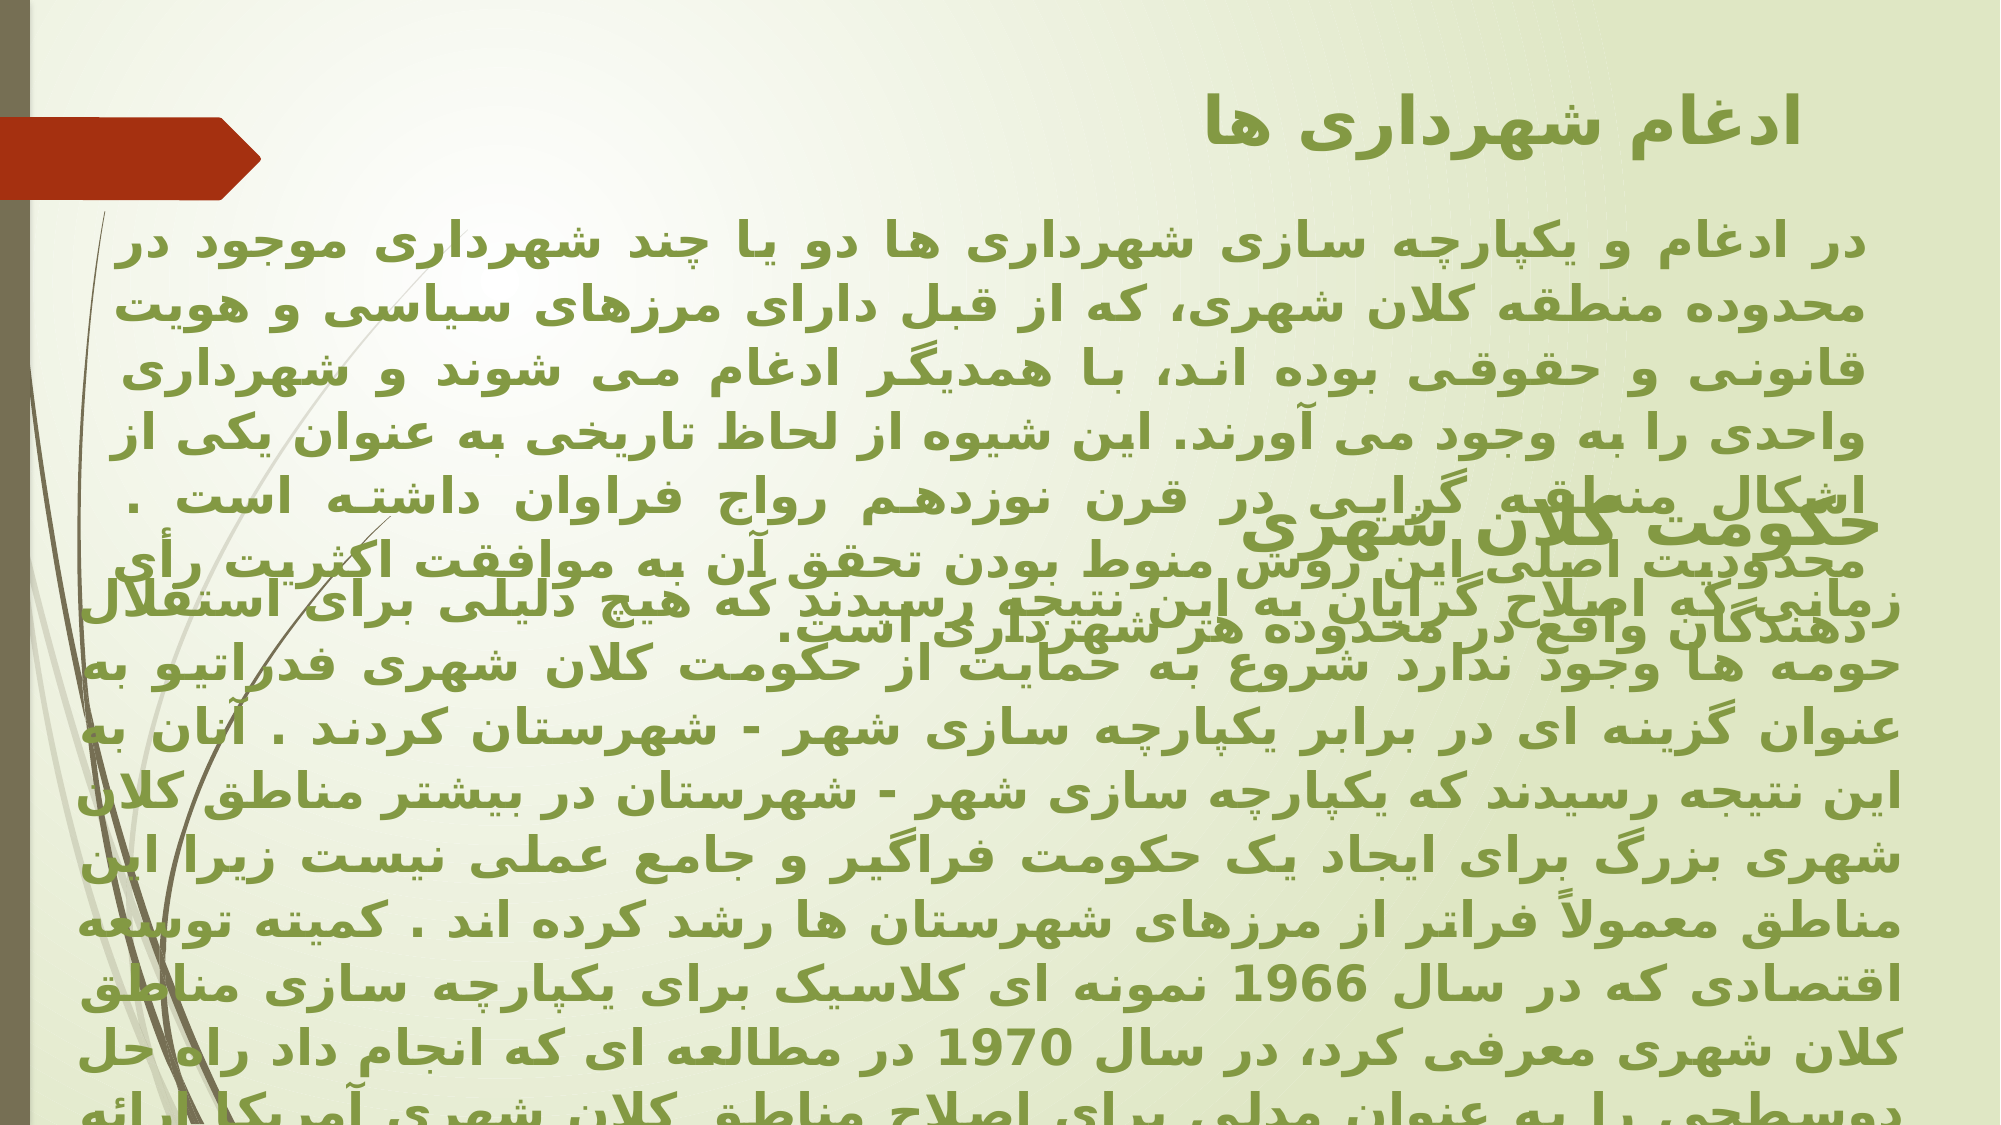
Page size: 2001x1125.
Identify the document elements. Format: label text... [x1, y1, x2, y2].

text_box در ادغام و یکپارچه سازی شهرداری ها دو یا چند شهرداری موجود در محدوده منطقه کلان شهری، که از قبل دارای مرزهای سیاسی و هویت قانونی و حقوقی بوده اند، با همدیگر ادغام می شوند و شهرداری واحدی را به وجود می آورند. این شیوه از لحاظ تاریخی به عنوان یکی از اشکال منطقه گرایی در قرن نوزدهم رواج فراوان داشته است . محدودیت اصلی این روش منوط بودن تحقق آن به موافقت اکثریت رأی دهندگان واقع در محدوده هر شهرداری است. [96, 195, 1883, 554]
text_box ادغام شهرداری ها [1187, 64, 1820, 166]
text_box حکومت کلان شهری [1224, 465, 1900, 554]
text_box زمانی که اصلاح گرایان به این نتیجه رسیدند که هیچ دلیلی برای استقلال حومه ها وجود ندارد شروع به حمایت از حکومت کلان شهری فدراتیو به عنوان گزینه ای در برابر یکپارچه سازی شهر - شهرستان کردند . آنان به این نتیجه رسیدند که یکپارچه سازی شهر - شهرستان در بیشتر مناطق کلان شهری بزرگ برای ایجاد یک حکومت فراگیر و جامع عملی نیست زیرا این مناطق معمولاً فراتر از مرزهای شهرستان ها رشد کرده اند . کمیته توسعه اقتصادی که در سال 1966 نمونه ای کلاسیک برای یکپارچه سازی مناطق کلان شهری معرفی کرد، در سال 1970 در مطالعه ای که انجام داد راه حل دوسطحی را به عنوان مدلی برای اصلاح مناطق کلان شهری آمریکا ارائه داد . در چنین شرایطی فعالیت هایی مانند کنترل آلودگی هو ا و آب، دفع مواد زاید، برنامه ریزی منطقه ای کاربری زمین که فراتر از مرزهای محلی می رود به حکومت کلان شهری واگذار می شود، در حالی که فعالیت هایی که ماهیتاً محلی هستند مانند تأمین روشنایی خیابان ها، ایجاد پارک های محلی و زمین های بازی، جمع آوری زباله به سطوح پایین حکومت ها که رابطه نزدیک تری با مردم دارندداده می شود. [60, 554, 1919, 1125]
